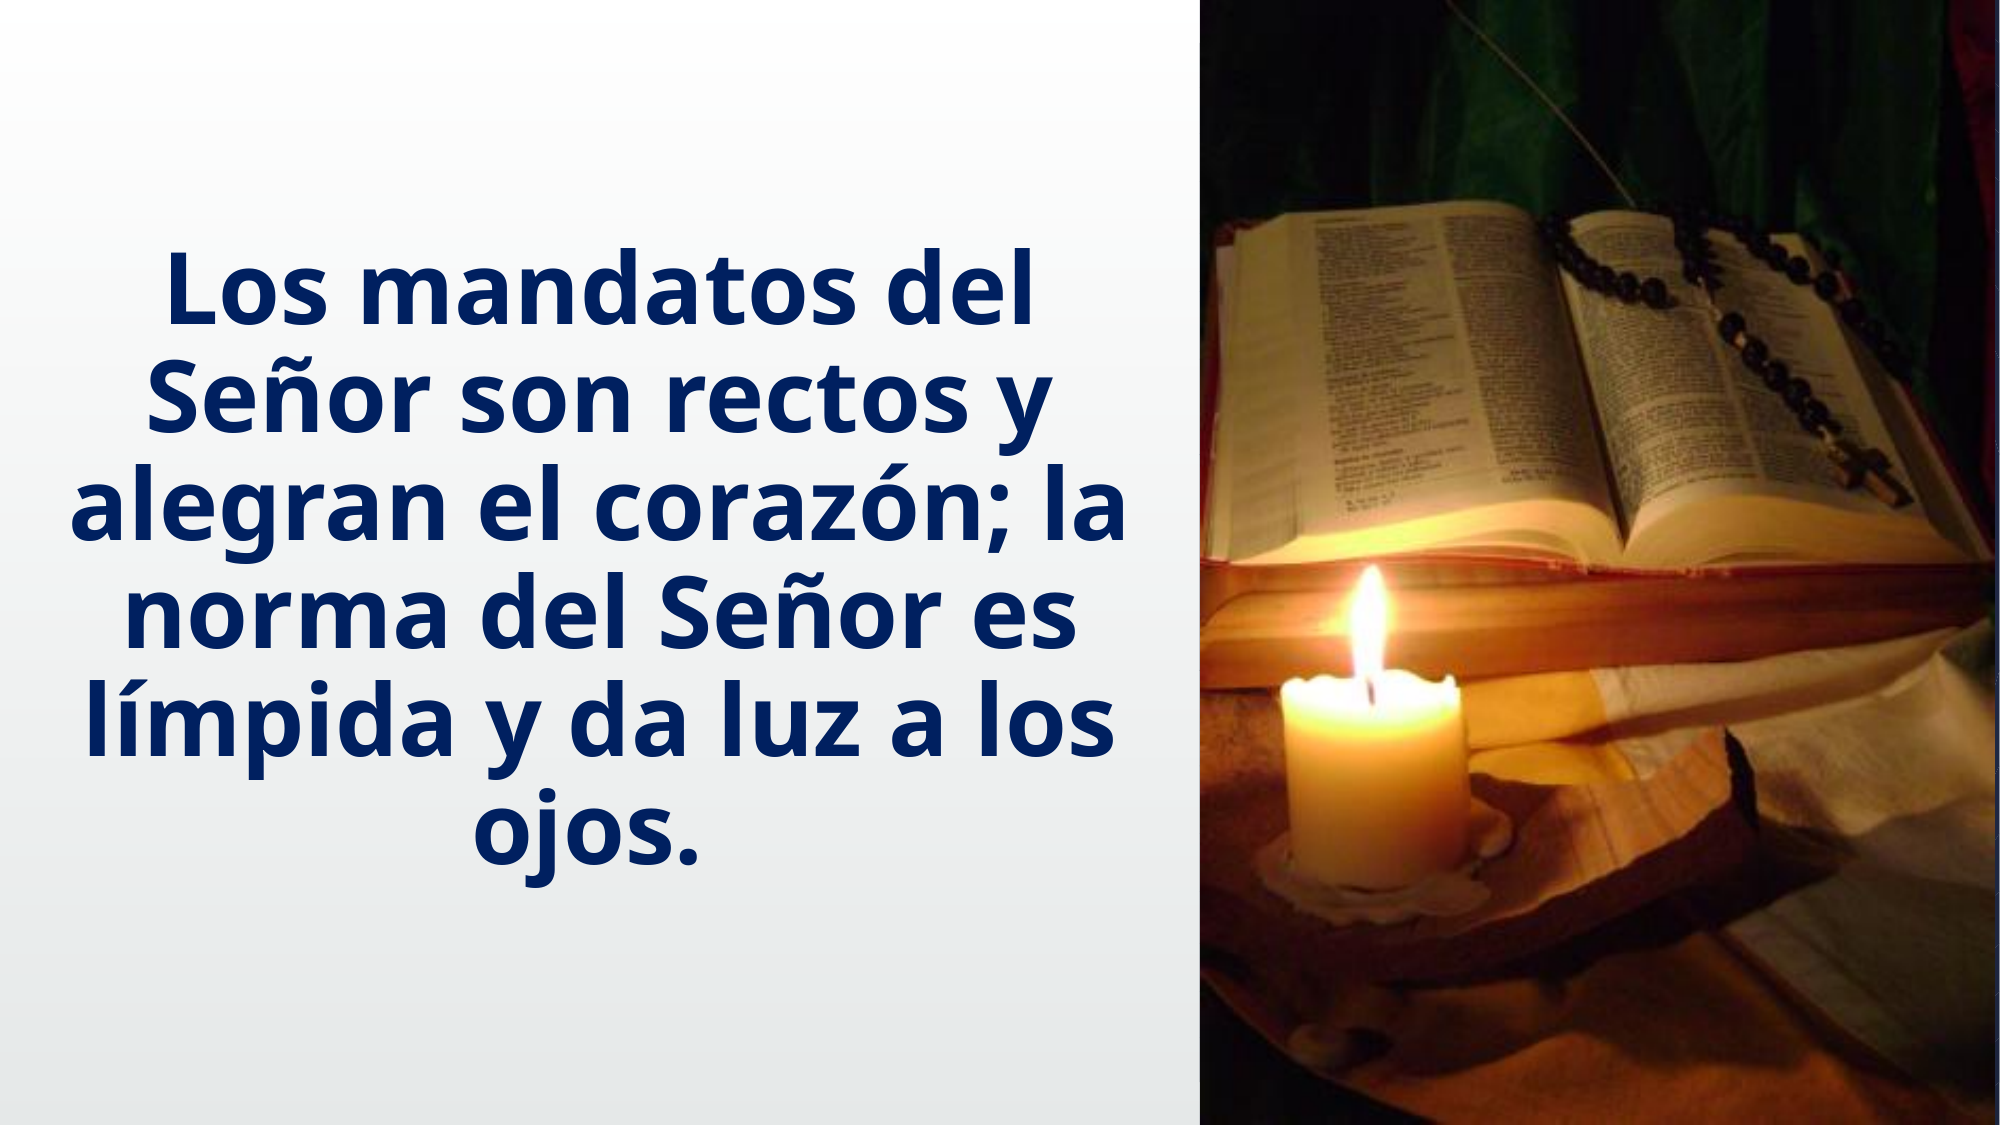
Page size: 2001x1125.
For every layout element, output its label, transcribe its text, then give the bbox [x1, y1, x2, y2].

picture [1200, 0, 1995, 1125]
title Los mandatos del Señor son rectos y alegran el corazón; la norma del Señor es límpida y da luz a los ojos. [0, 0, 1200, 1125]
